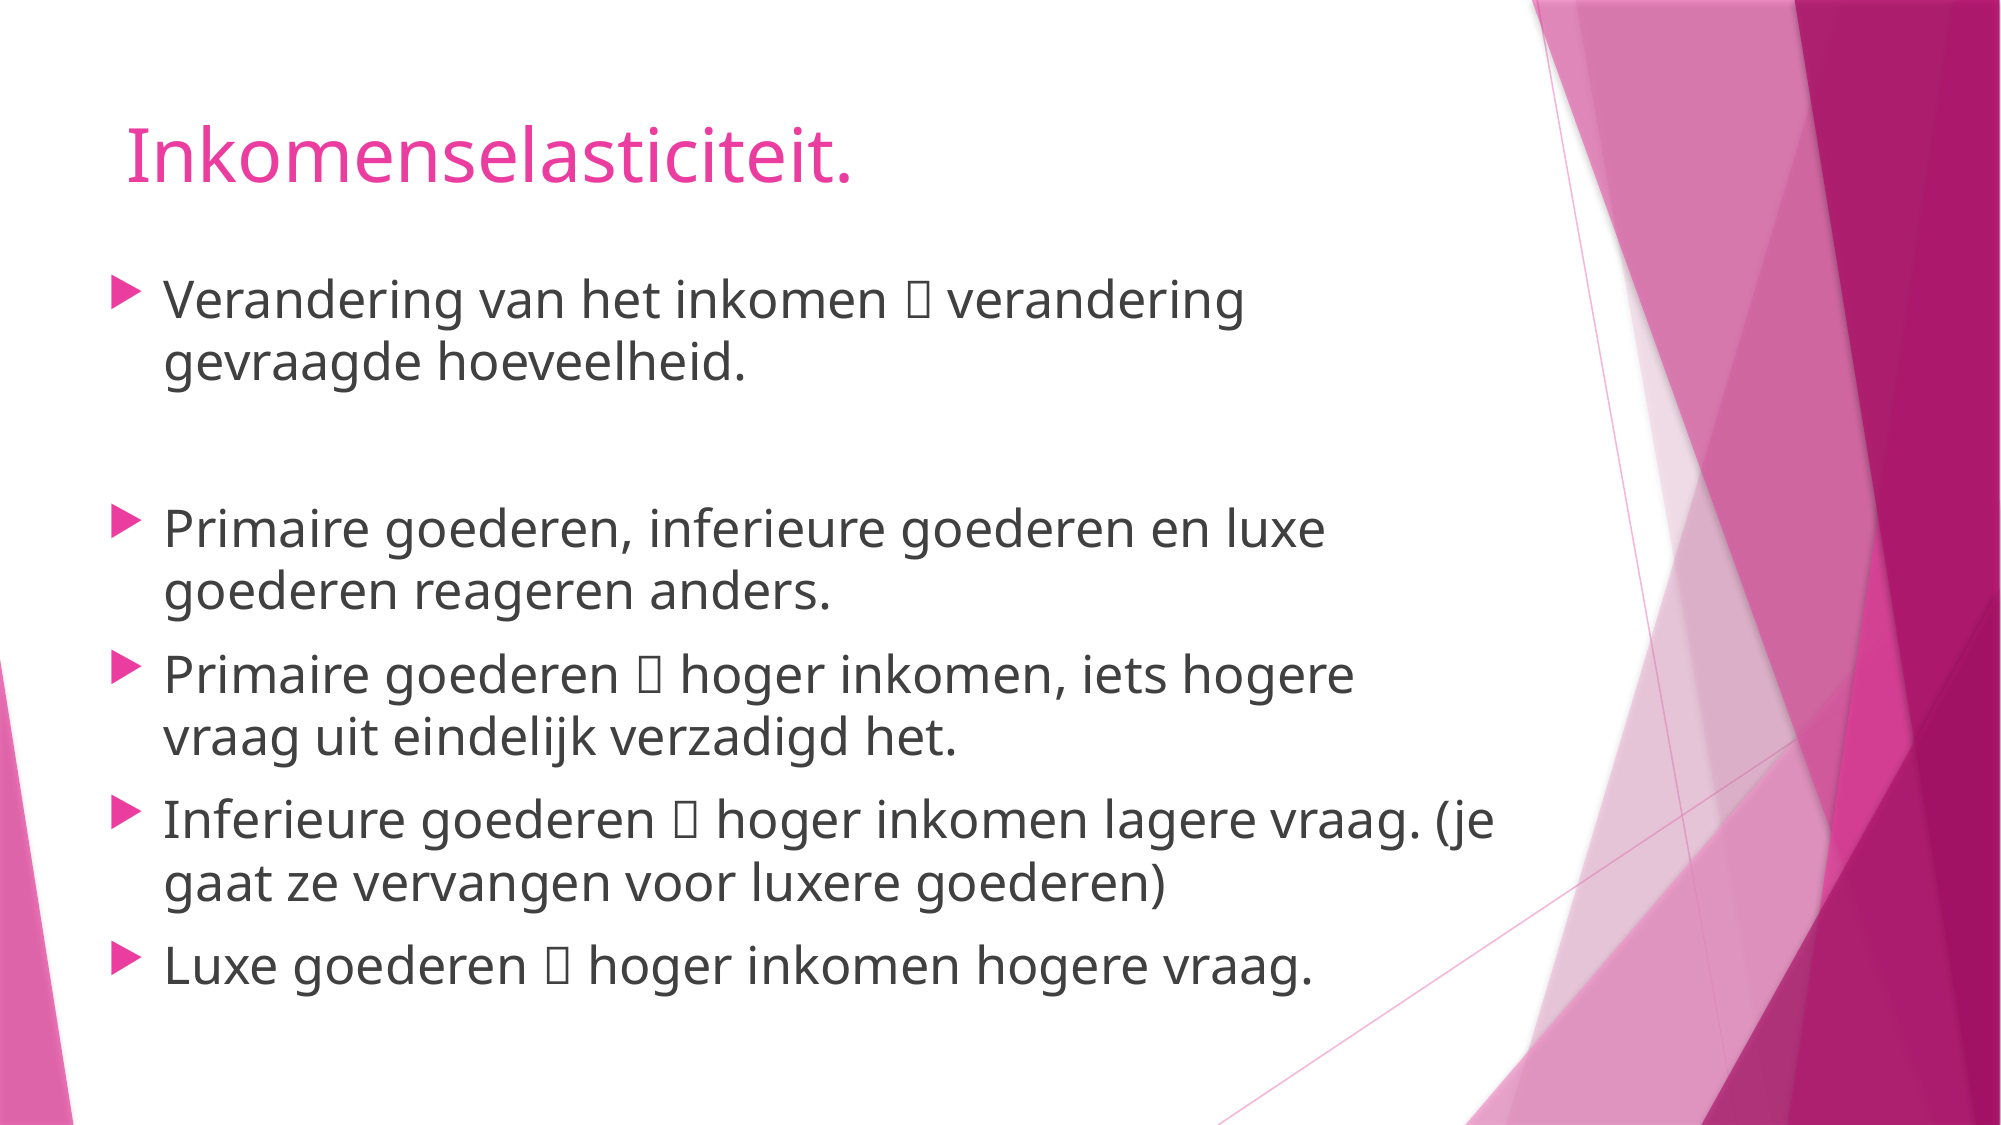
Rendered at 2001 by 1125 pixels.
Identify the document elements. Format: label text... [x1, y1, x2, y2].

title Inkomenselasticiteit. [111, 99, 1522, 258]
list Verandering van het inkomen  verandering gevraagde hoeveelheid. Primaire goederen, inferieure goederen en luxe goederen reageren anders. Primaire goederen  hoger inkomen, iets hogere vraag uit eindelijk verzadigd het. Inferieure goederen  hoger inkomen lagere vraag. (je gaat ze vervangen voor luxere goederen) Luxe goederen  hoger inkomen hogere vraag. [92, 258, 1522, 991]
